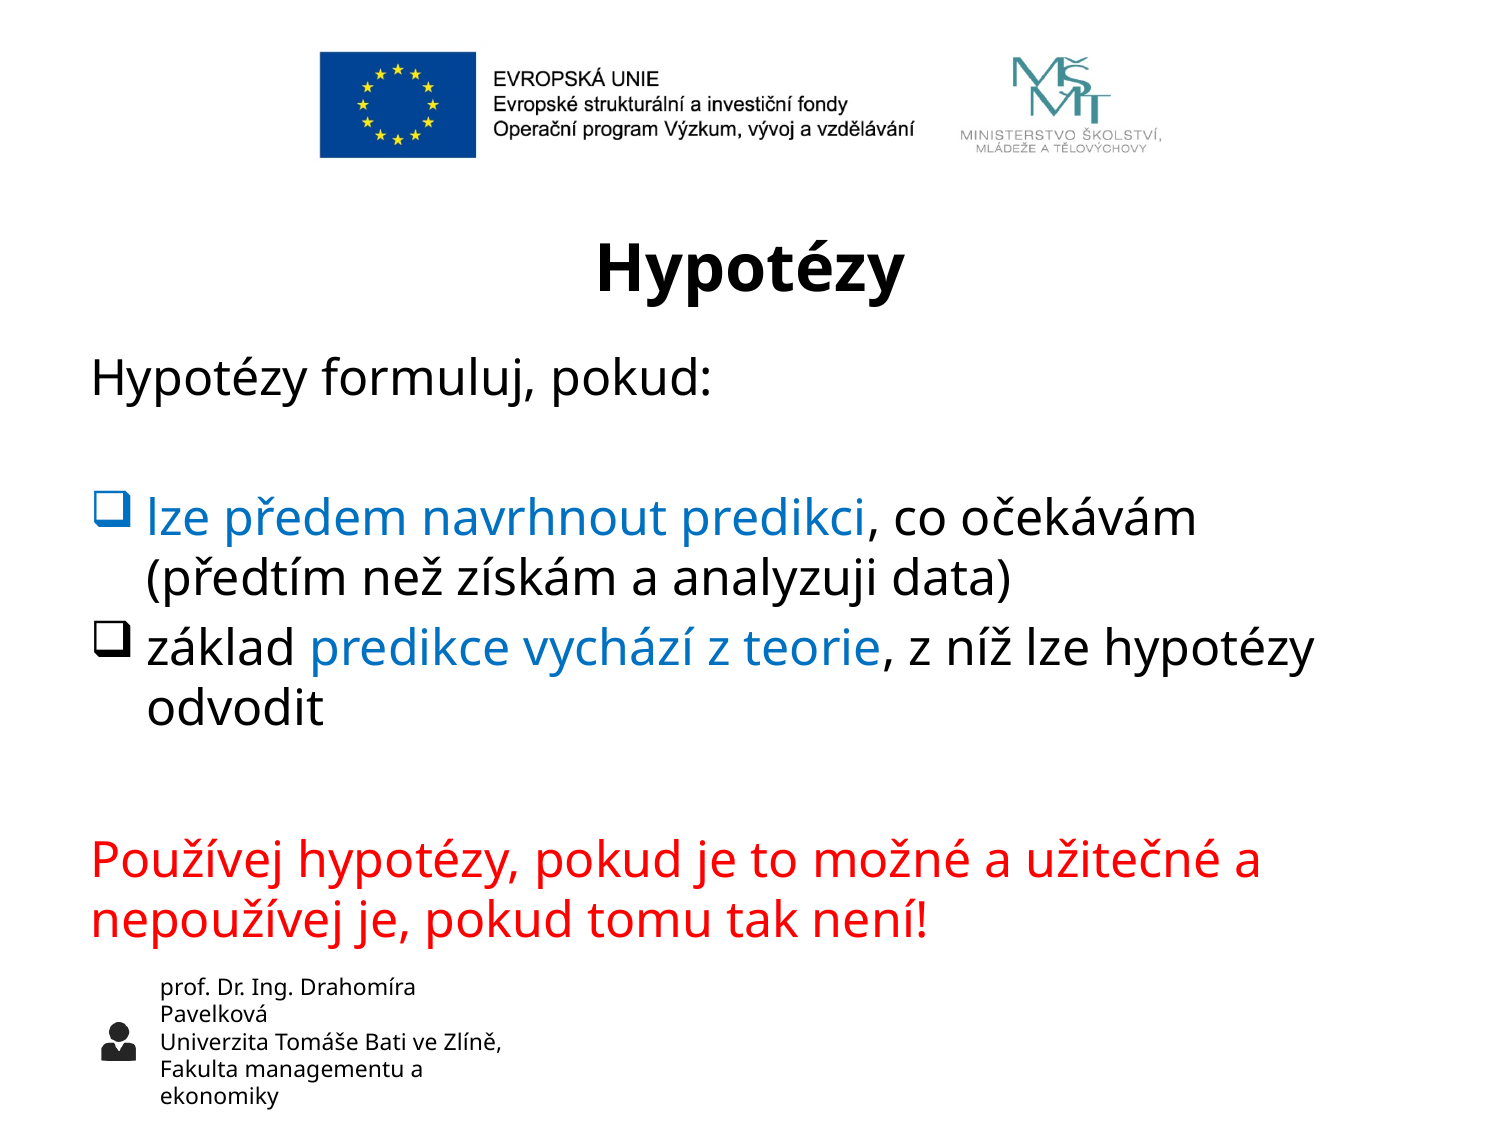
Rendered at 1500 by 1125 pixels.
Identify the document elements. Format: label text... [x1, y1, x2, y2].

footer prof. Dr. Ing. Drahomíra Pavelková Univerzita Tomáše Bati ve Zlíně, Fakulta managementu a ekonomiky [145, 999, 526, 1083]
picture [267, 0, 1213, 210]
list Hypotézy formuluj, pokud: lze předem navrhnout predikci, co očekávám (předtím než získám a analyzuji data) základ predikce vychází z teorie, z níž lze hypotézy odvodit Používej hypotézy, pokud je to možné a užitečné a nepoužívej je, pokud tomu tak není! [75, 338, 1425, 1005]
title Hypotézy [75, 209, 1425, 321]
picture [101, 1021, 136, 1062]
